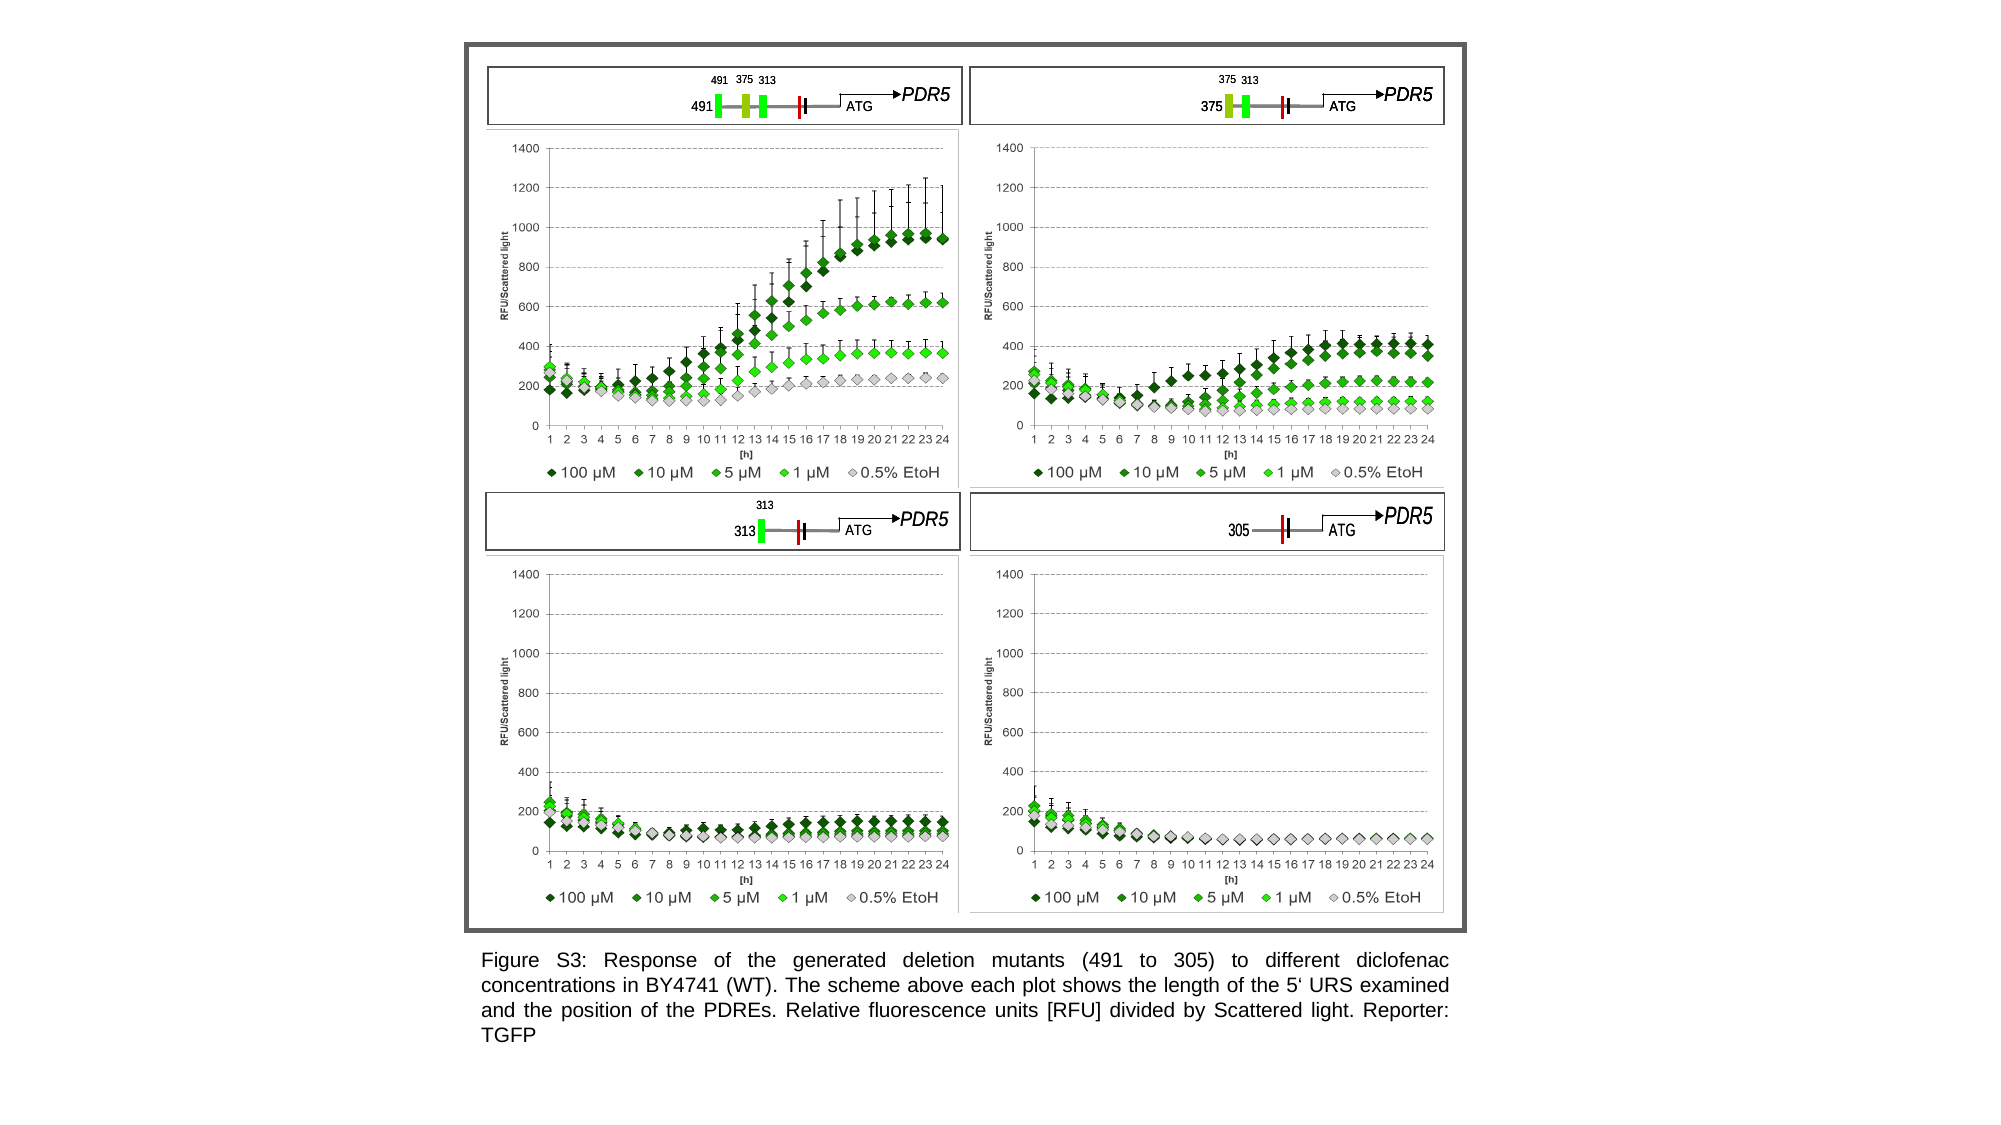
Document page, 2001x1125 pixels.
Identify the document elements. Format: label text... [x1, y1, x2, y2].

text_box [466, 44, 1465, 931]
text_box Figure S3: Response of the generated deletion mutants (491 to 305) to different diclofenac concentrations in BY4741 (WT). The scheme above each plot shows the length of the 5‘ URS examined and the position of the PDREs. Relative fluorescence units [RFU] divided by Scattered light. Reporter: TGFP [466, 939, 1465, 1054]
